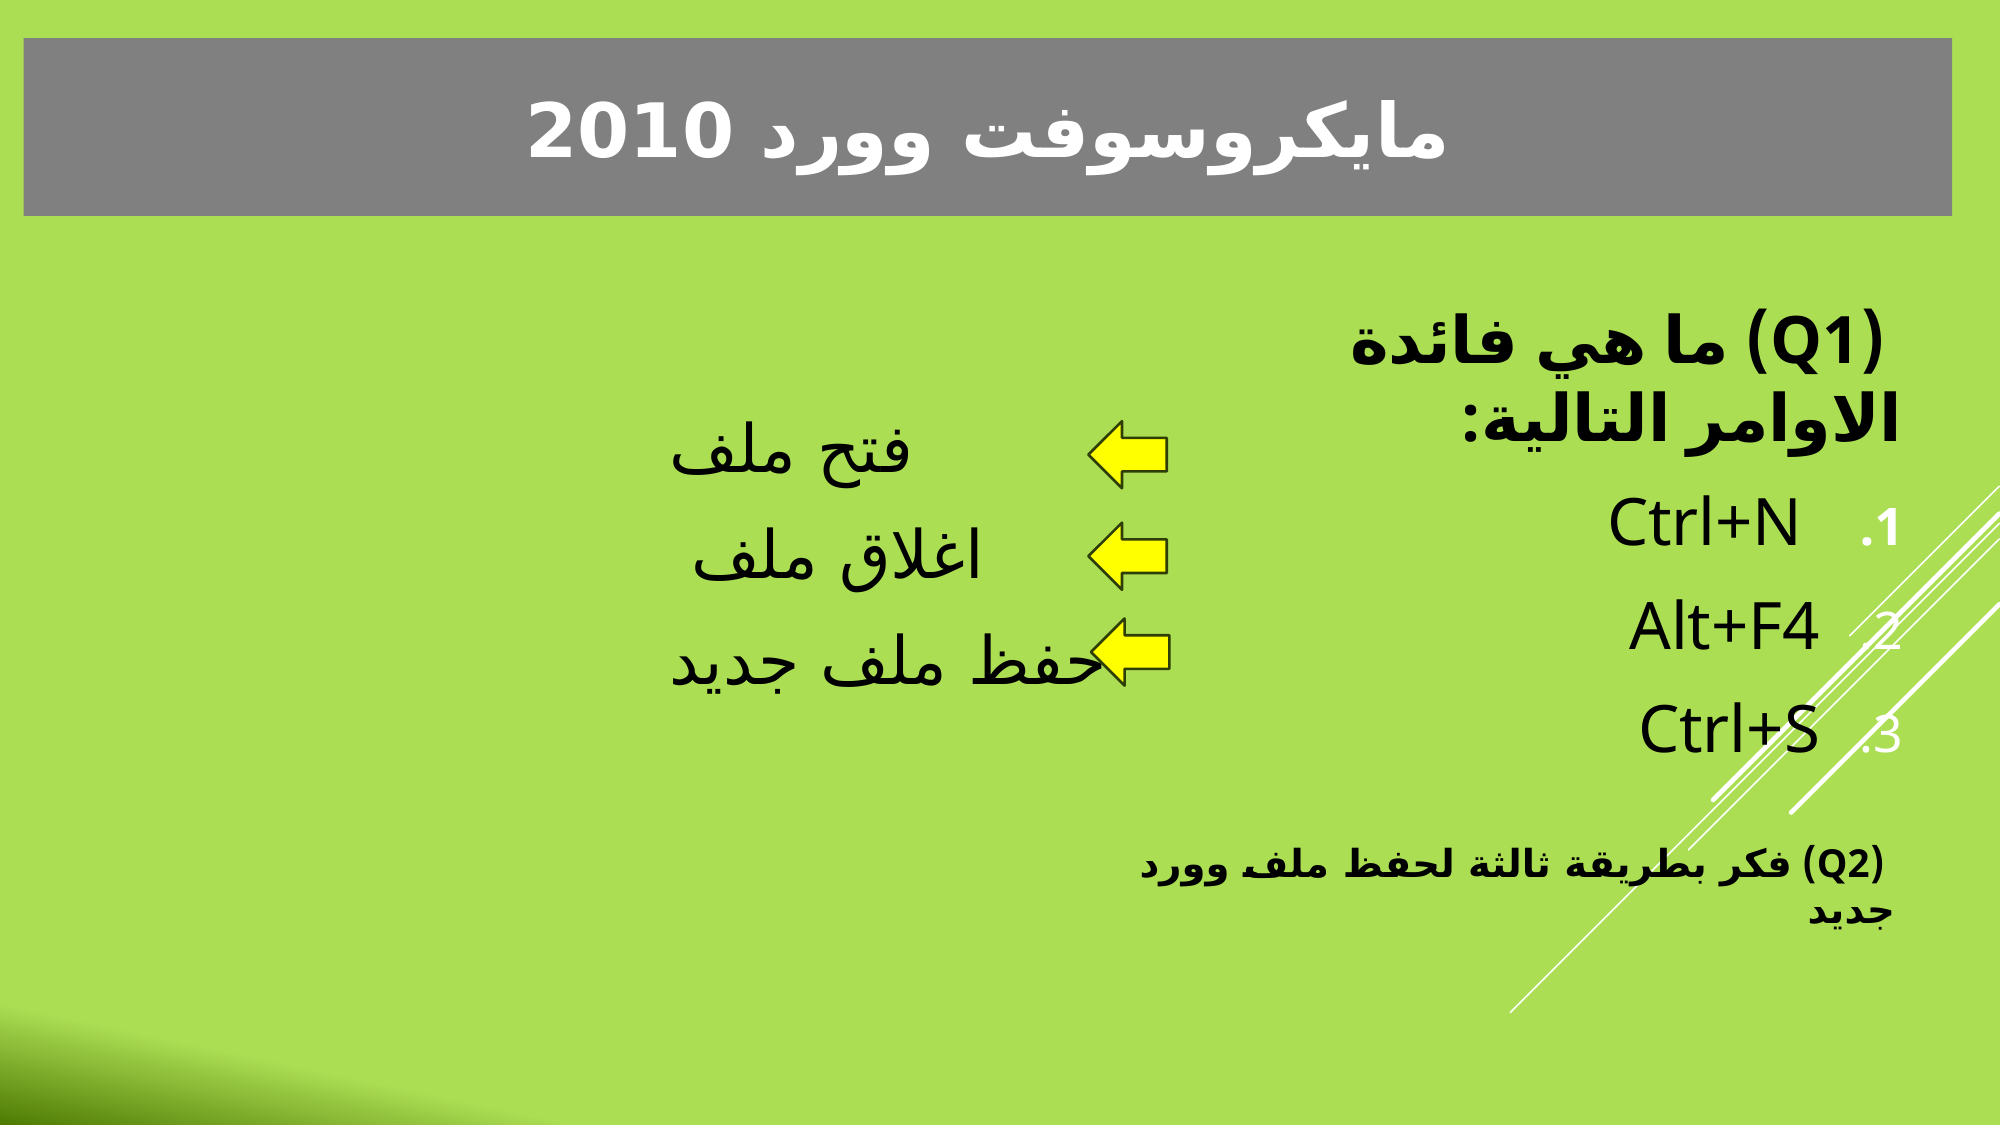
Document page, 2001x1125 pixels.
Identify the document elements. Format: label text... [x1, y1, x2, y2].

text_box [1087, 521, 1169, 591]
text_box [1090, 617, 1171, 687]
text_box فتح ملف اغلاق ملف حفظ ملف جديد [655, 398, 1321, 706]
list (Q1) ما هي فائدة الاوامر التالية: Ctrl+N Alt+F4 Ctrl+S [1299, 256, 1918, 808]
text_box مايكروسوفت وورد 2010 [23, 38, 1953, 216]
text_box (Q2) فكر بطريقة ثالثة لحفظ ملف وورد جديد [1037, 830, 1910, 940]
text_box [1087, 419, 1169, 490]
